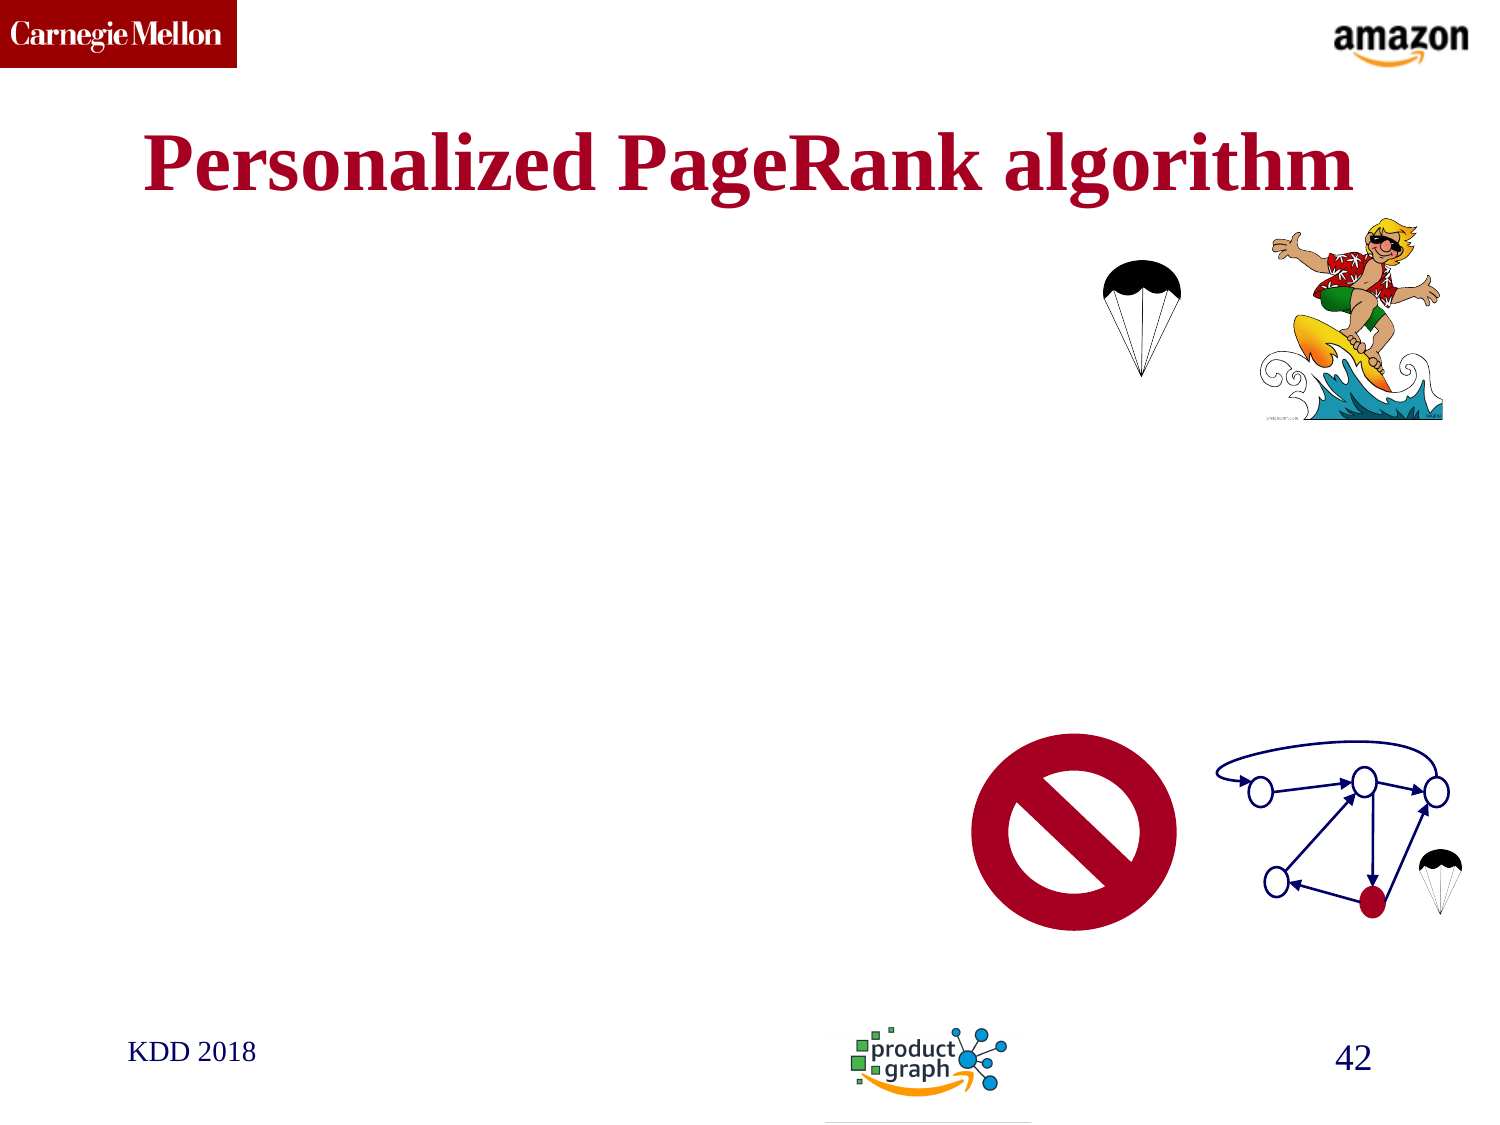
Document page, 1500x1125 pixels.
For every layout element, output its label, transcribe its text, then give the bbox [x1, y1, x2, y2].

picture [1322, 4, 1484, 88]
picture [1256, 212, 1449, 425]
picture [1419, 849, 1462, 915]
slide_number KDD 2018 [112, 1024, 426, 1101]
title Personalized PageRank algorithm [112, 99, 1388, 213]
slide_number 42 [1074, 1024, 1388, 1101]
picture [1103, 259, 1181, 377]
picture [0, 0, 237, 68]
text_box [971, 733, 1177, 931]
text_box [1248, 766, 1449, 918]
